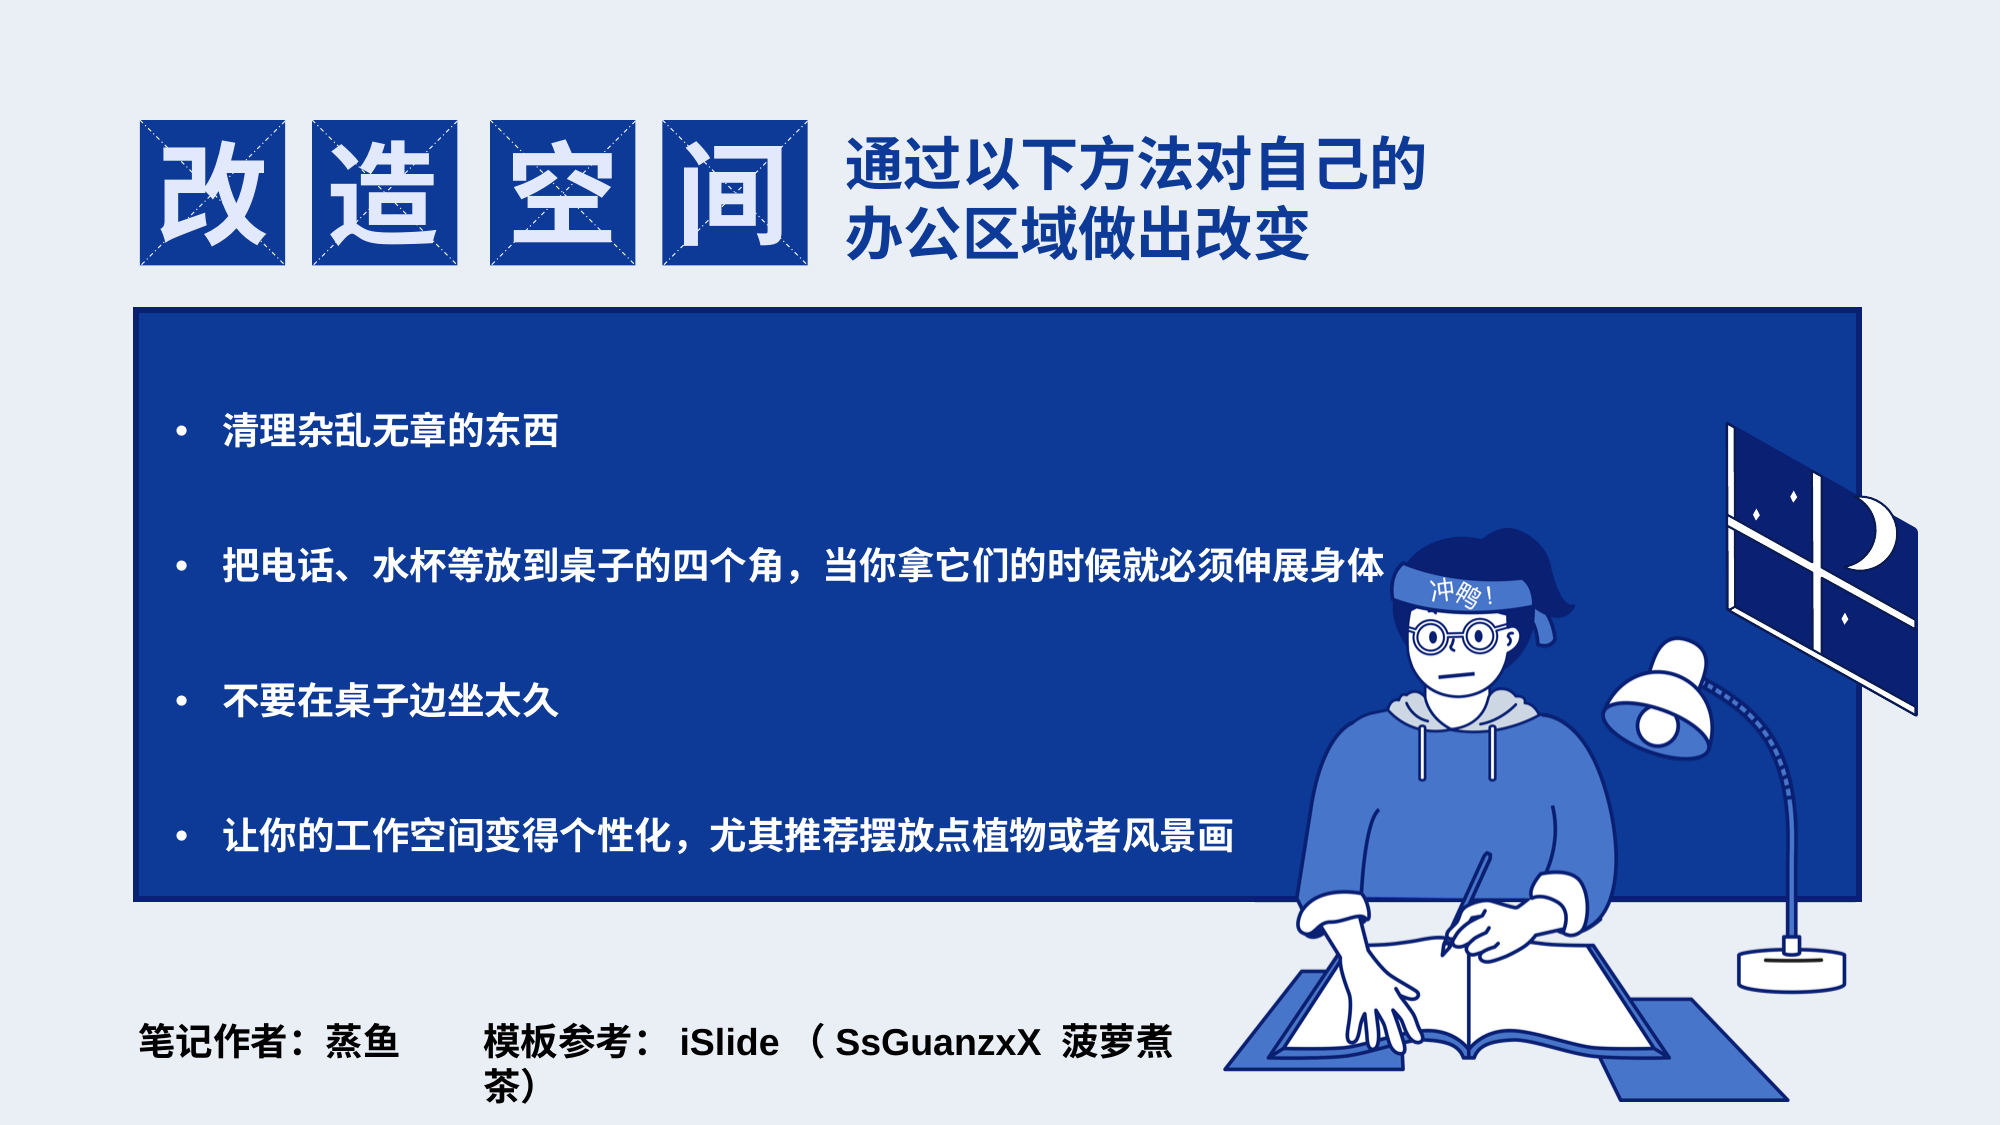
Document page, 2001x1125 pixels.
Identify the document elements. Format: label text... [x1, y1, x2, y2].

text_box 间 [660, 116, 806, 121]
text_box 清理杂乱无章的东西 把电话、水杯等放到桌子的四个角，当你拿它们的时候就必须伸展身体 不要在桌子边坐太久 让你的工作空间变得个性化，尤其推荐摆放点植物或者风景画 [160, 310, 1682, 865]
text_box 改 [139, 116, 286, 120]
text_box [658, 121, 808, 270]
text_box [312, 120, 462, 269]
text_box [139, 120, 289, 269]
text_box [1725, 421, 1918, 717]
text_box 空 [490, 116, 636, 120]
text_box 模板参考：iSlide（SsGuanzxX 菠萝煮茶） [468, 1010, 1254, 1115]
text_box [308, 121, 458, 270]
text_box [662, 120, 812, 269]
text_box 造 [310, 116, 456, 121]
text_box 笔记作者：蒸鱼 [123, 1010, 468, 1070]
text_box 通过以下方法对自己的 办公区域做出改变 [830, 120, 1444, 275]
text_box [135, 309, 1860, 900]
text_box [490, 120, 640, 269]
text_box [136, 121, 286, 270]
picture [1223, 528, 1857, 1102]
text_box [486, 121, 636, 270]
